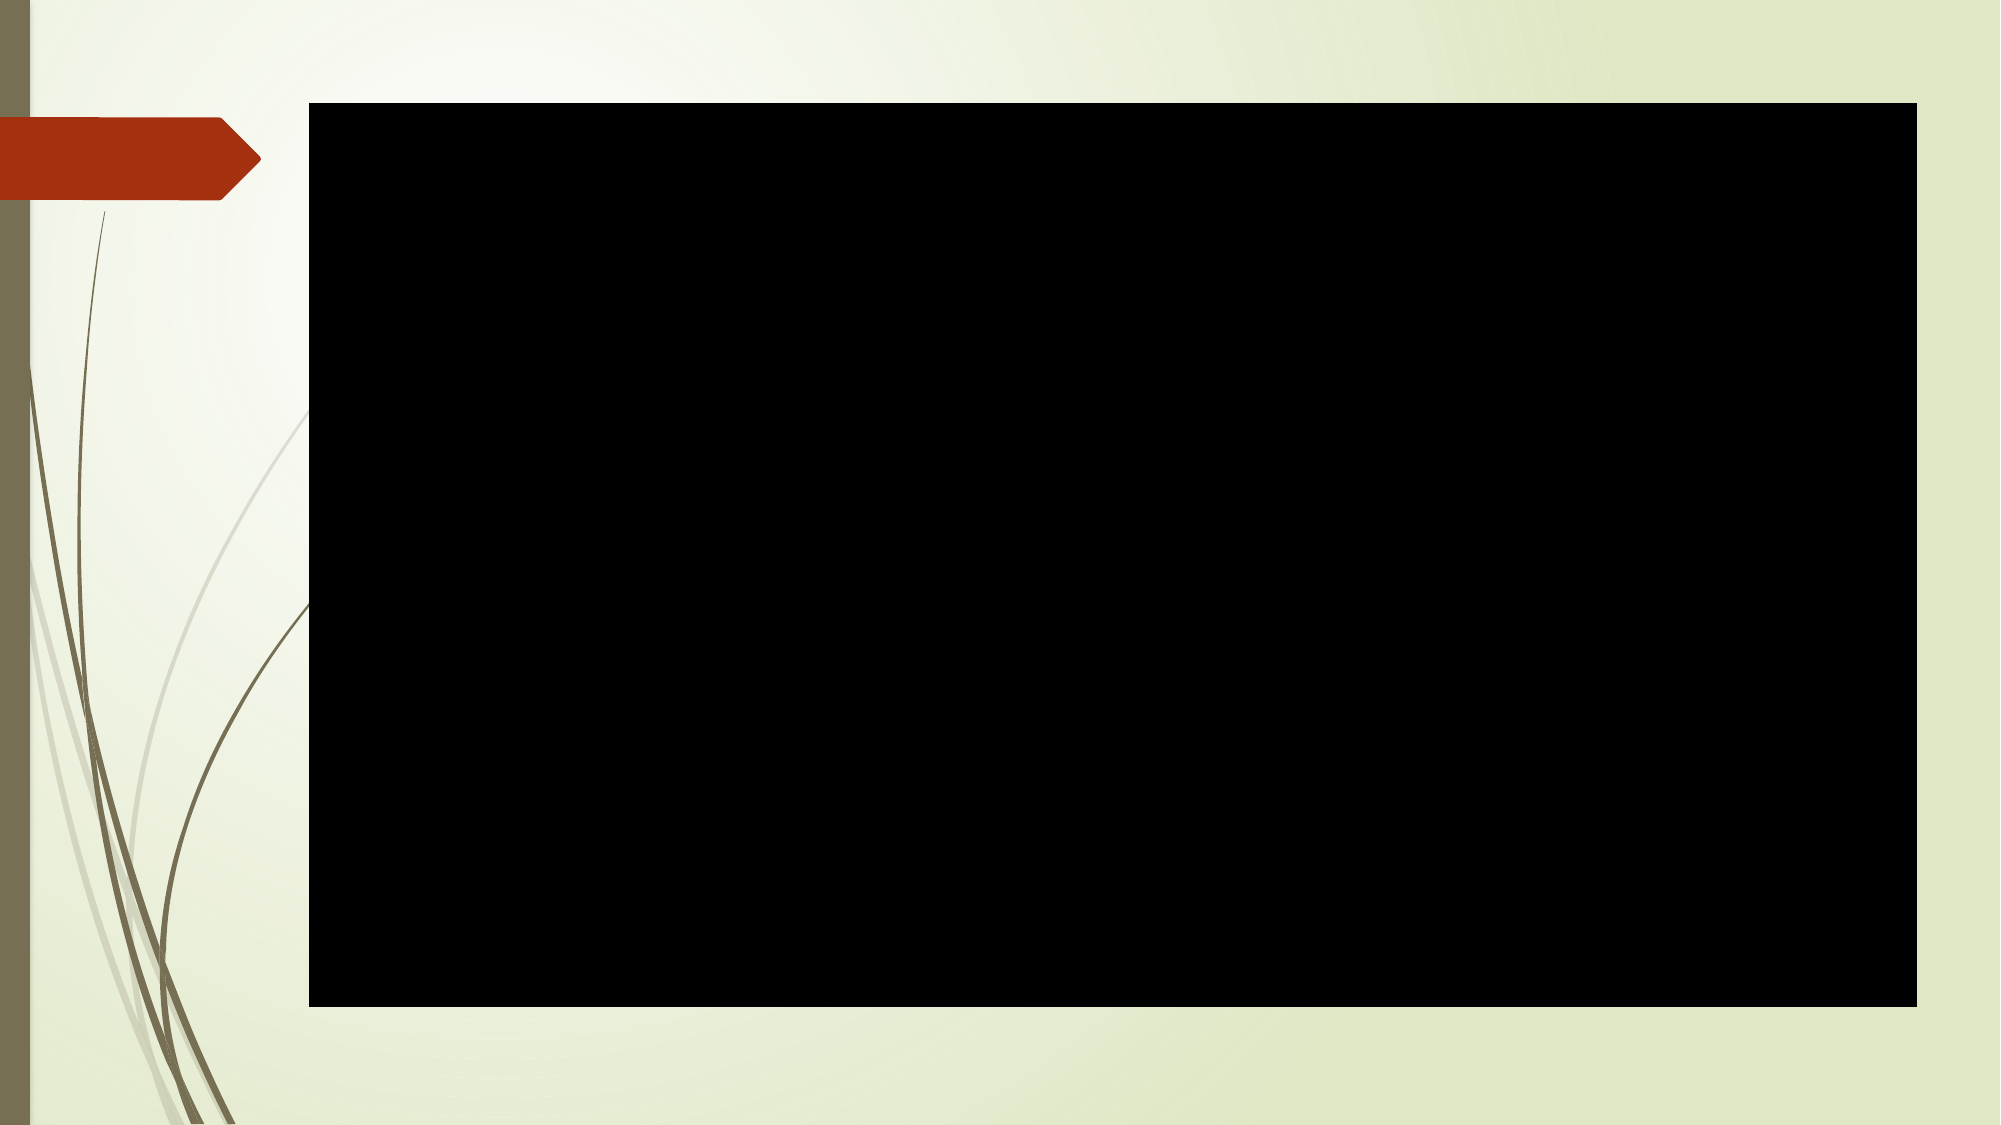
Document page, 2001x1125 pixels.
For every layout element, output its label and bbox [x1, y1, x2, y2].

list [308, 102, 1918, 1008]
